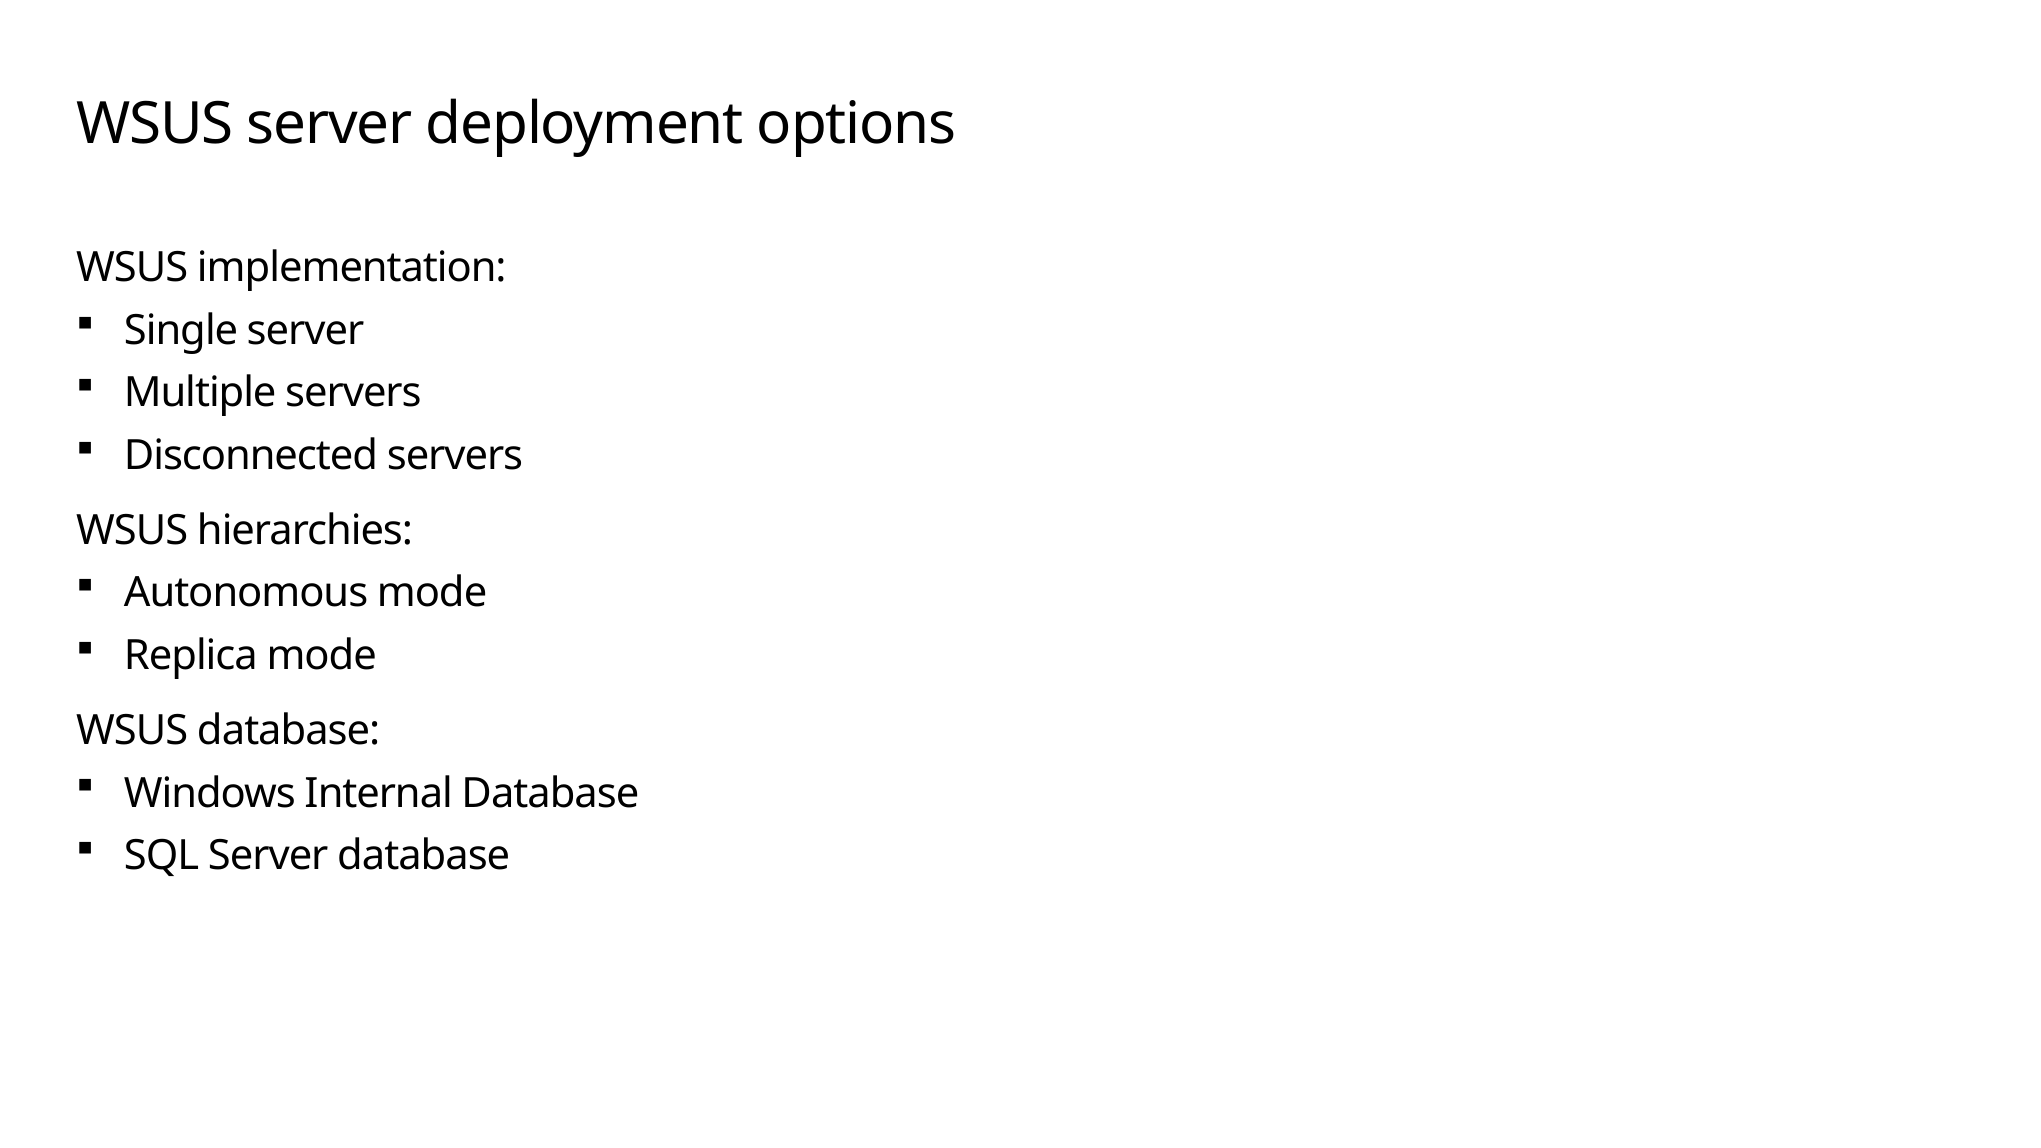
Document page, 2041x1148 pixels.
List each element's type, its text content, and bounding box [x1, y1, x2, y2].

list WSUS implementation: Single server Multiple servers Disconnected servers WSUS hierarchies: Autonomous mode Replica mode WSUS database: Windows Internal Database SQL Server database [76, 240, 1970, 1074]
title WSUS server deployment options [76, 93, 1968, 161]
